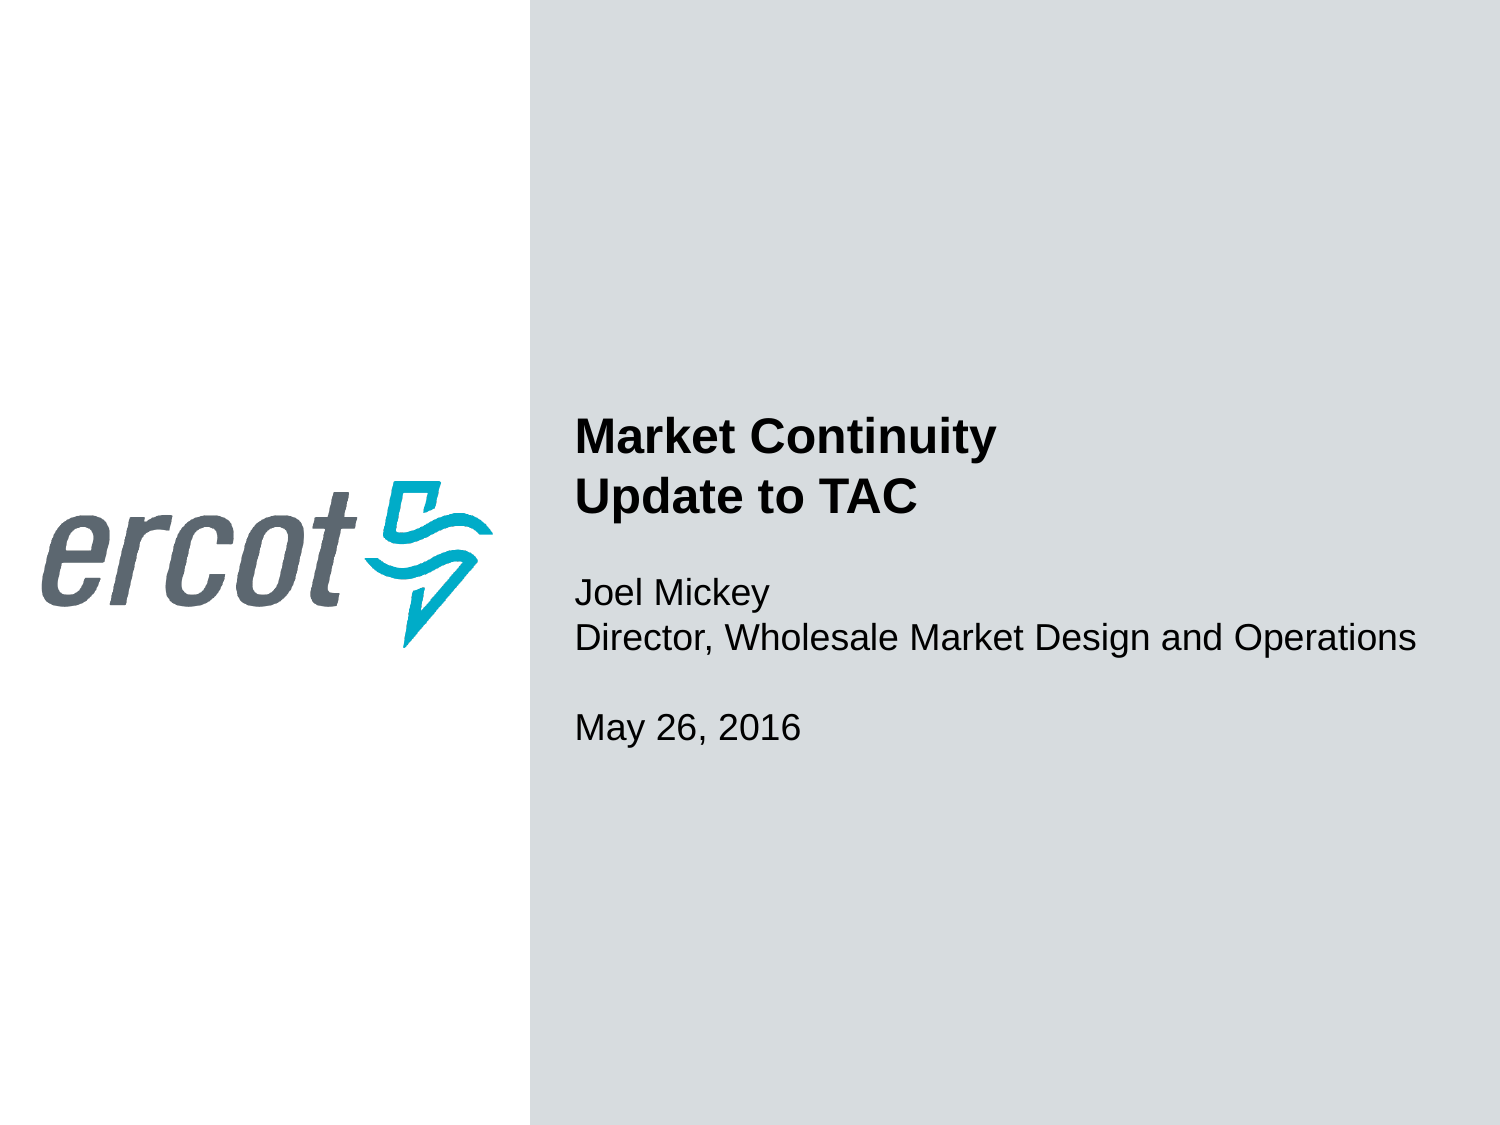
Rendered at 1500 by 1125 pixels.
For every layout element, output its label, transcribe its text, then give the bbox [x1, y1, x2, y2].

text_box Market Continuity Update to TAC Joel Mickey Director, Wholesale Market Design and Operations May 26, 2016 [559, 395, 1486, 846]
picture [32, 471, 501, 654]
